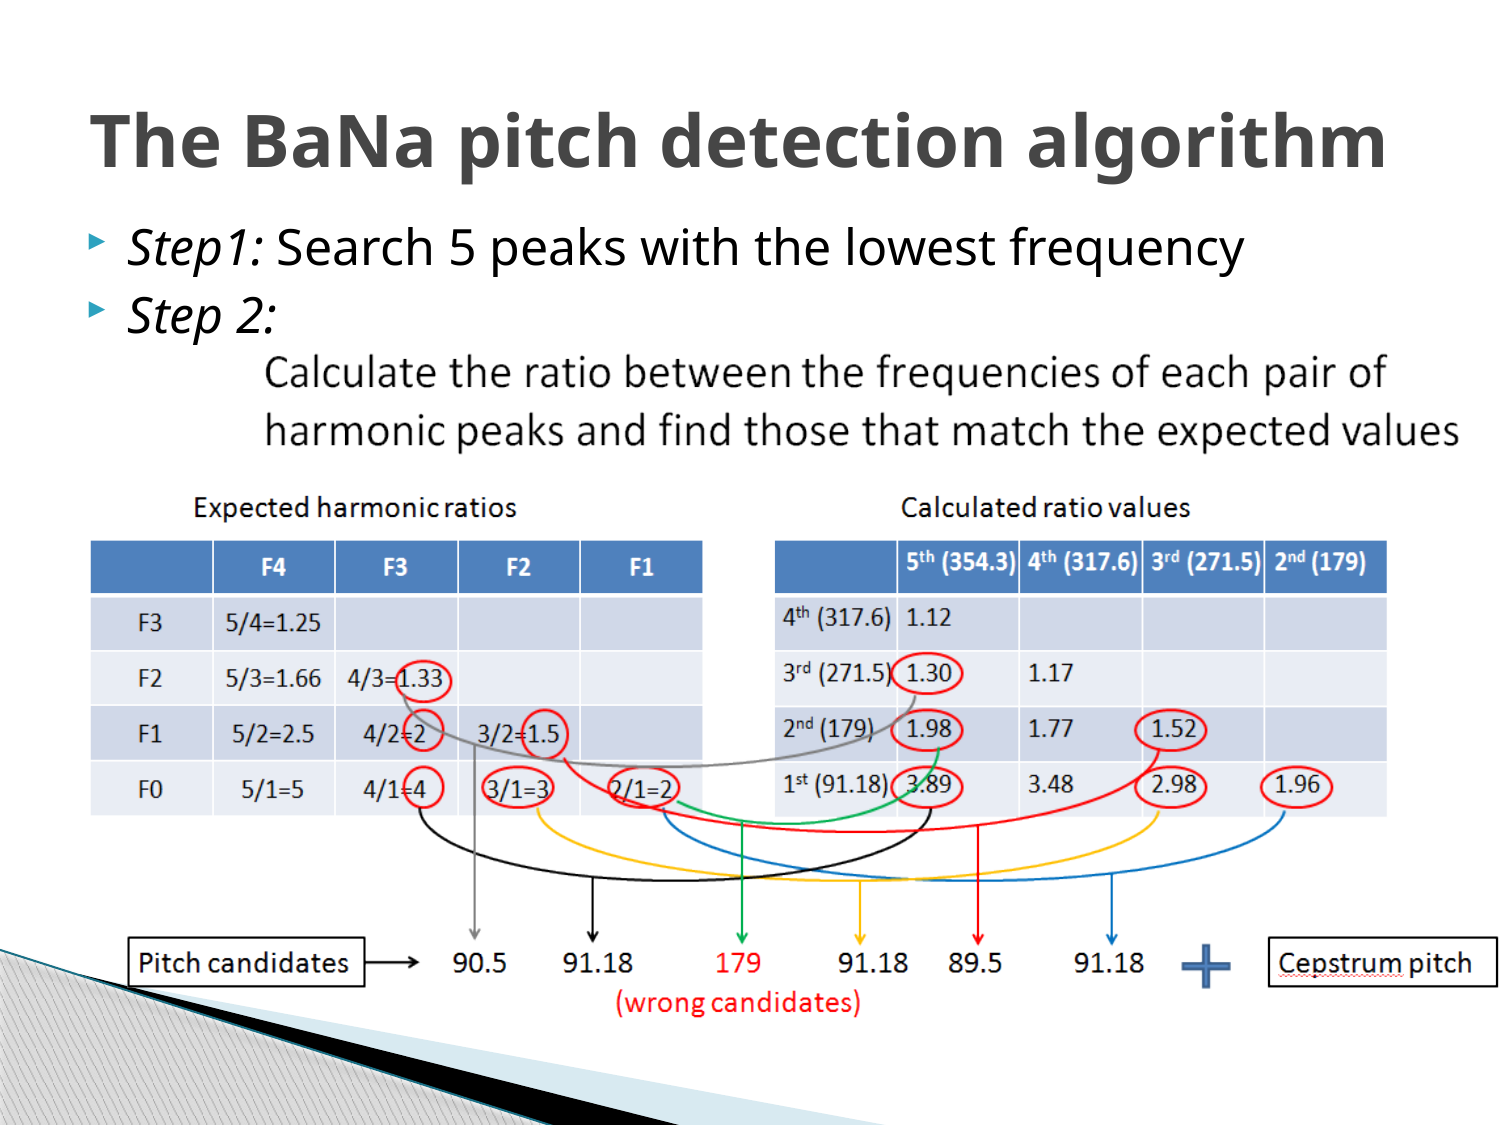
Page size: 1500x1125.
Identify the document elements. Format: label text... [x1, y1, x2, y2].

picture [64, 349, 1500, 1035]
text_box Step1: Search 5 peaks with the lowest frequency Step 2: [53, 208, 1447, 972]
title The BaNa pitch detection algorithm [75, 45, 1425, 208]
